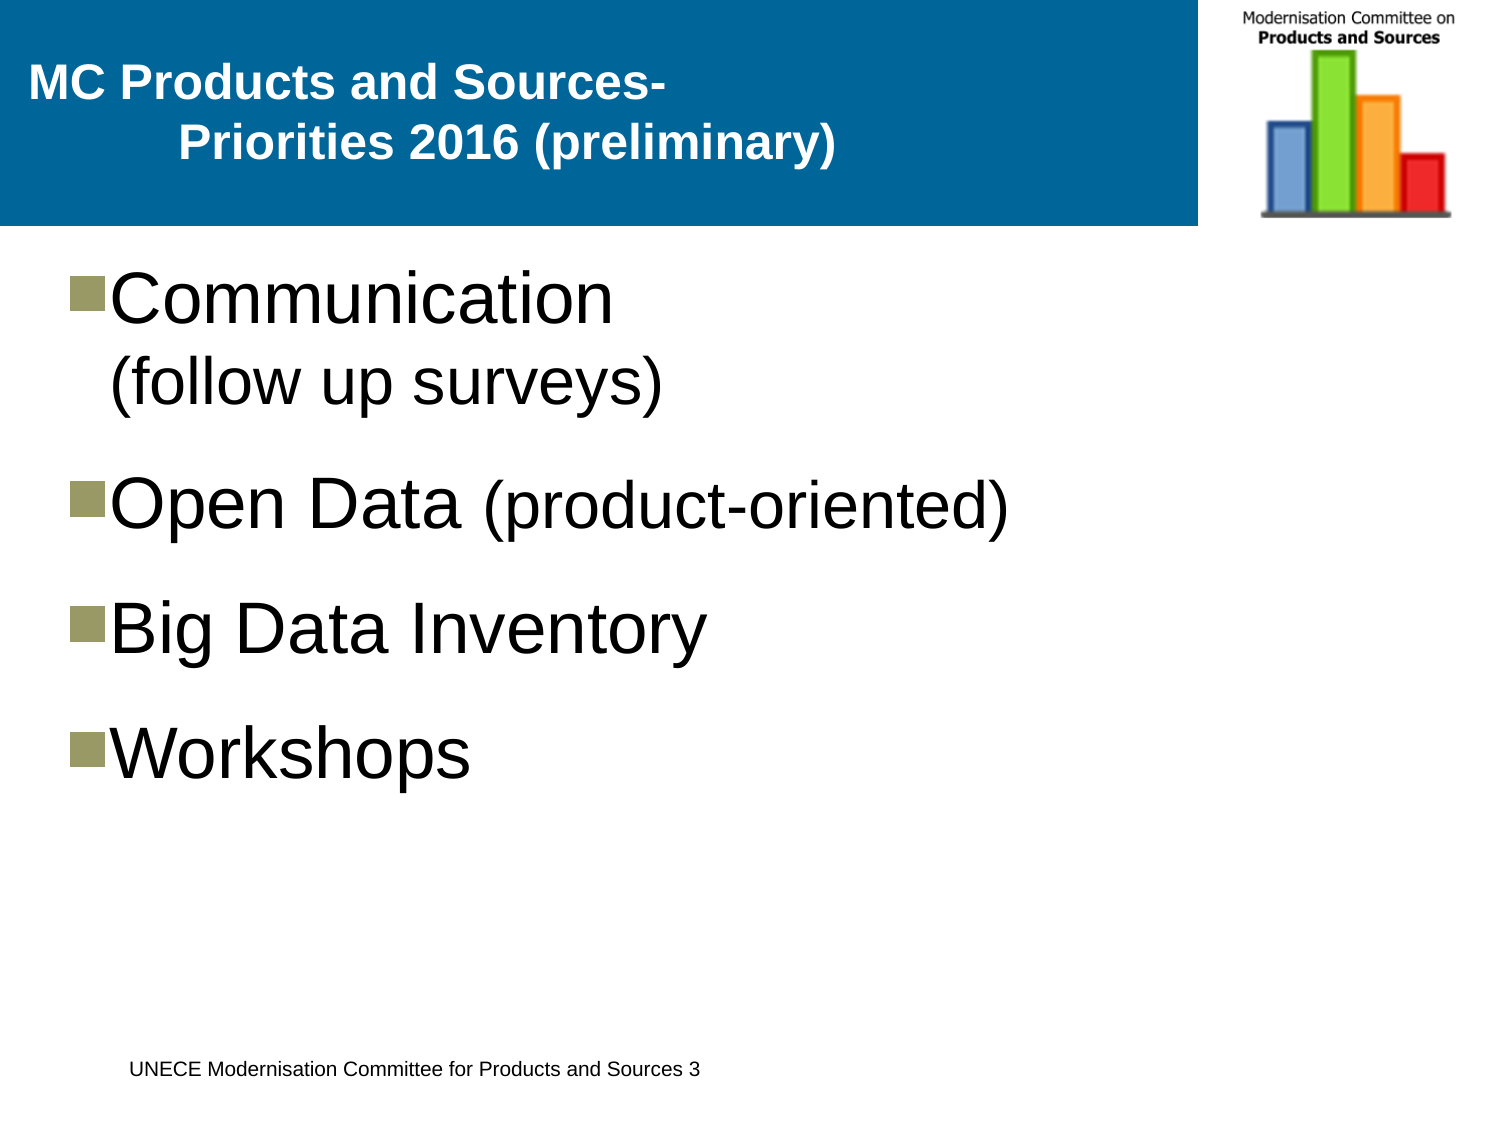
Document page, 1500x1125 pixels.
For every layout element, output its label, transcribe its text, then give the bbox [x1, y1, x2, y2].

title MC Products and Sources- Priorities 2016 (preliminary) [12, 2, 1193, 216]
picture [1199, 0, 1500, 227]
picture [53, 598, 105, 651]
list Communication (follow up surveys) Open Data (product-oriented) Big Data Inventory Workshops [37, 242, 1434, 969]
picture [53, 473, 105, 526]
picture [53, 724, 105, 776]
picture [53, 268, 105, 320]
slide_number UNECE Modernisation Committee for Products and Sources 3 [113, 1040, 1443, 1089]
